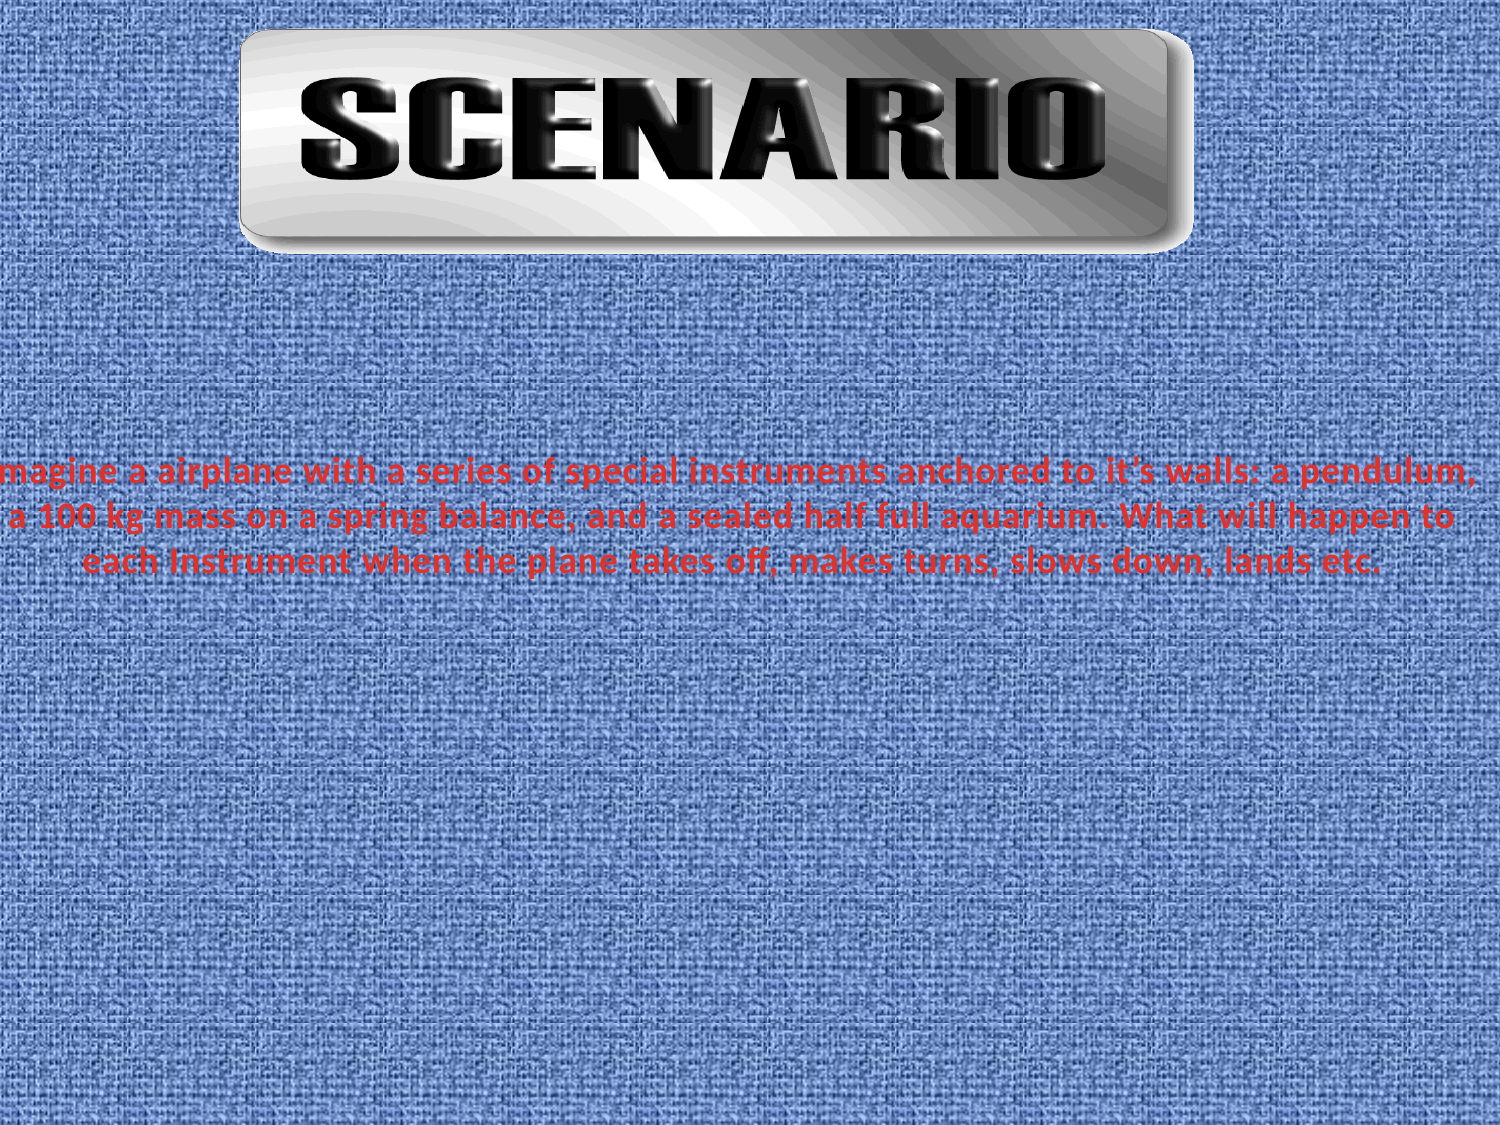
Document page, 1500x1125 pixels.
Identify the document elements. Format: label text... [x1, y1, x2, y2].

picture [0, 0, 1500, 1125]
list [124, 0, 1263, 272]
text_box Imagine a airplane with a series of special instruments anchored to it’s walls: a pendulum, a 100 kg mass on a spring balance, and a sealed half full aquarium. What will happen to each Instrument when the plane takes off, makes turns, slows down, lands etc. [0, 438, 1495, 589]
